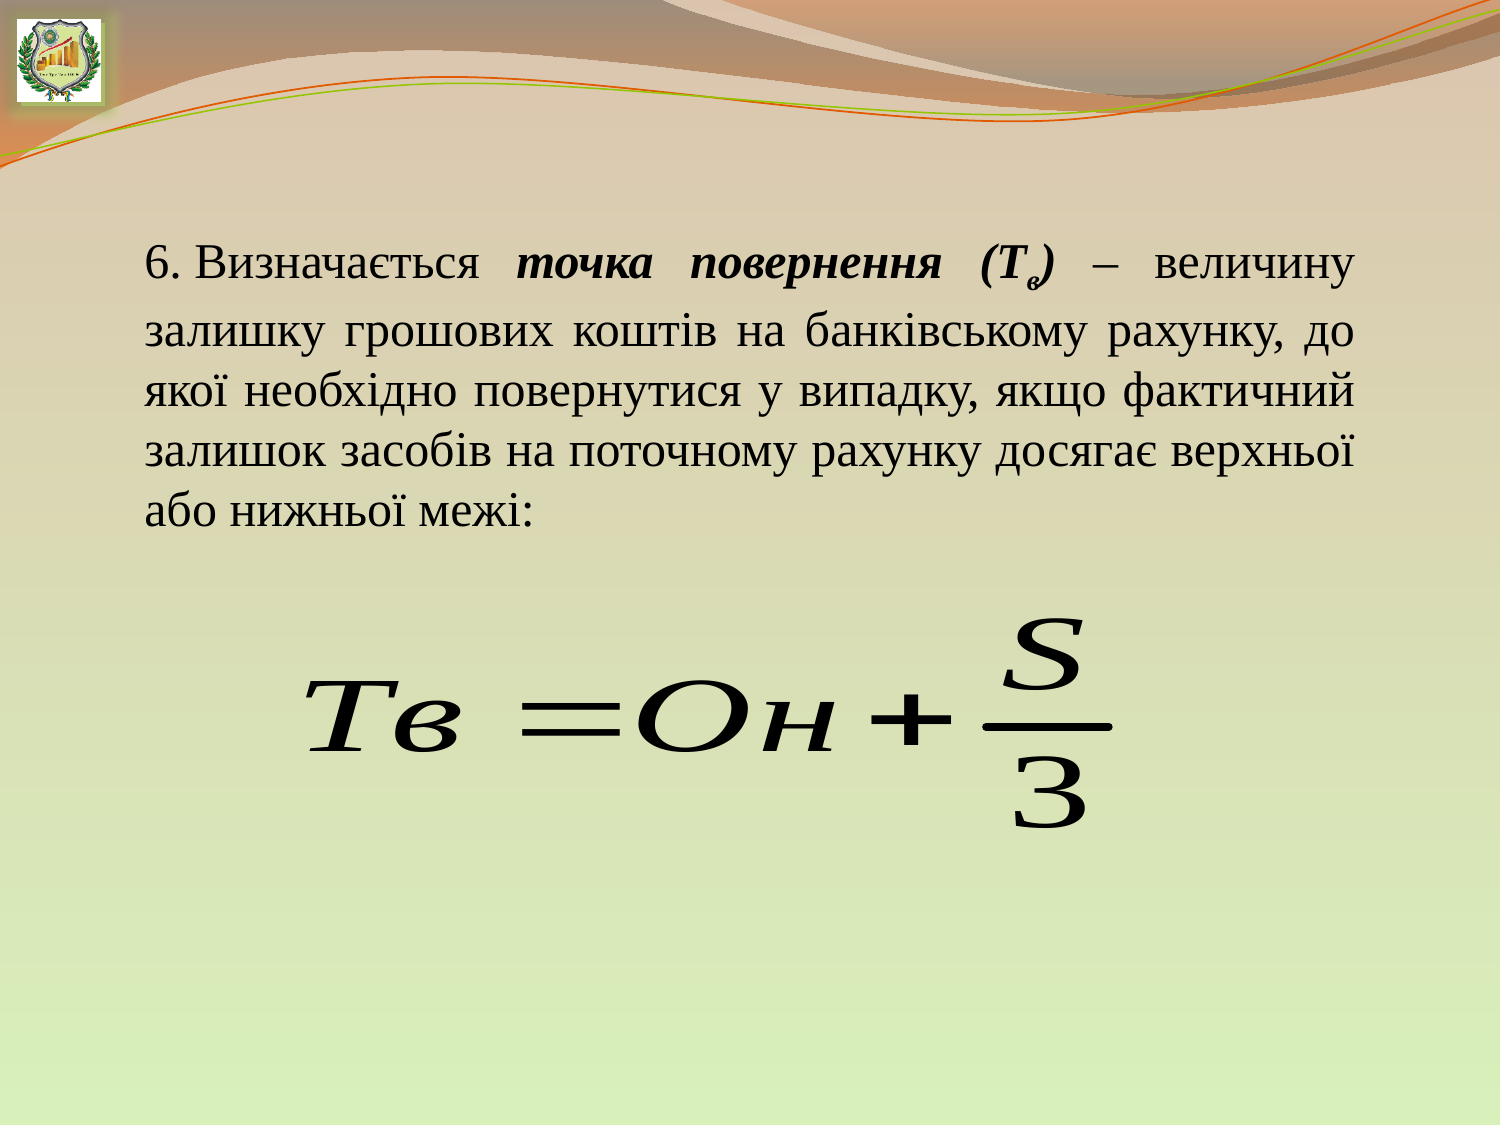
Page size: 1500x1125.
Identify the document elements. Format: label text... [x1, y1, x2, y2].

picture [17, 18, 101, 102]
text_box [0, 1, 1500, 75]
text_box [277, 585, 1152, 859]
text_box 6. Визначається точка повернення (Тв) – величину залишку грошових коштів на банківському рахунку, до якої необхідно повернутися у випадку, якщо фактичний залишок засобів на поточному рахунку досягає верхньої або нижньої межі: [129, 220, 1371, 544]
